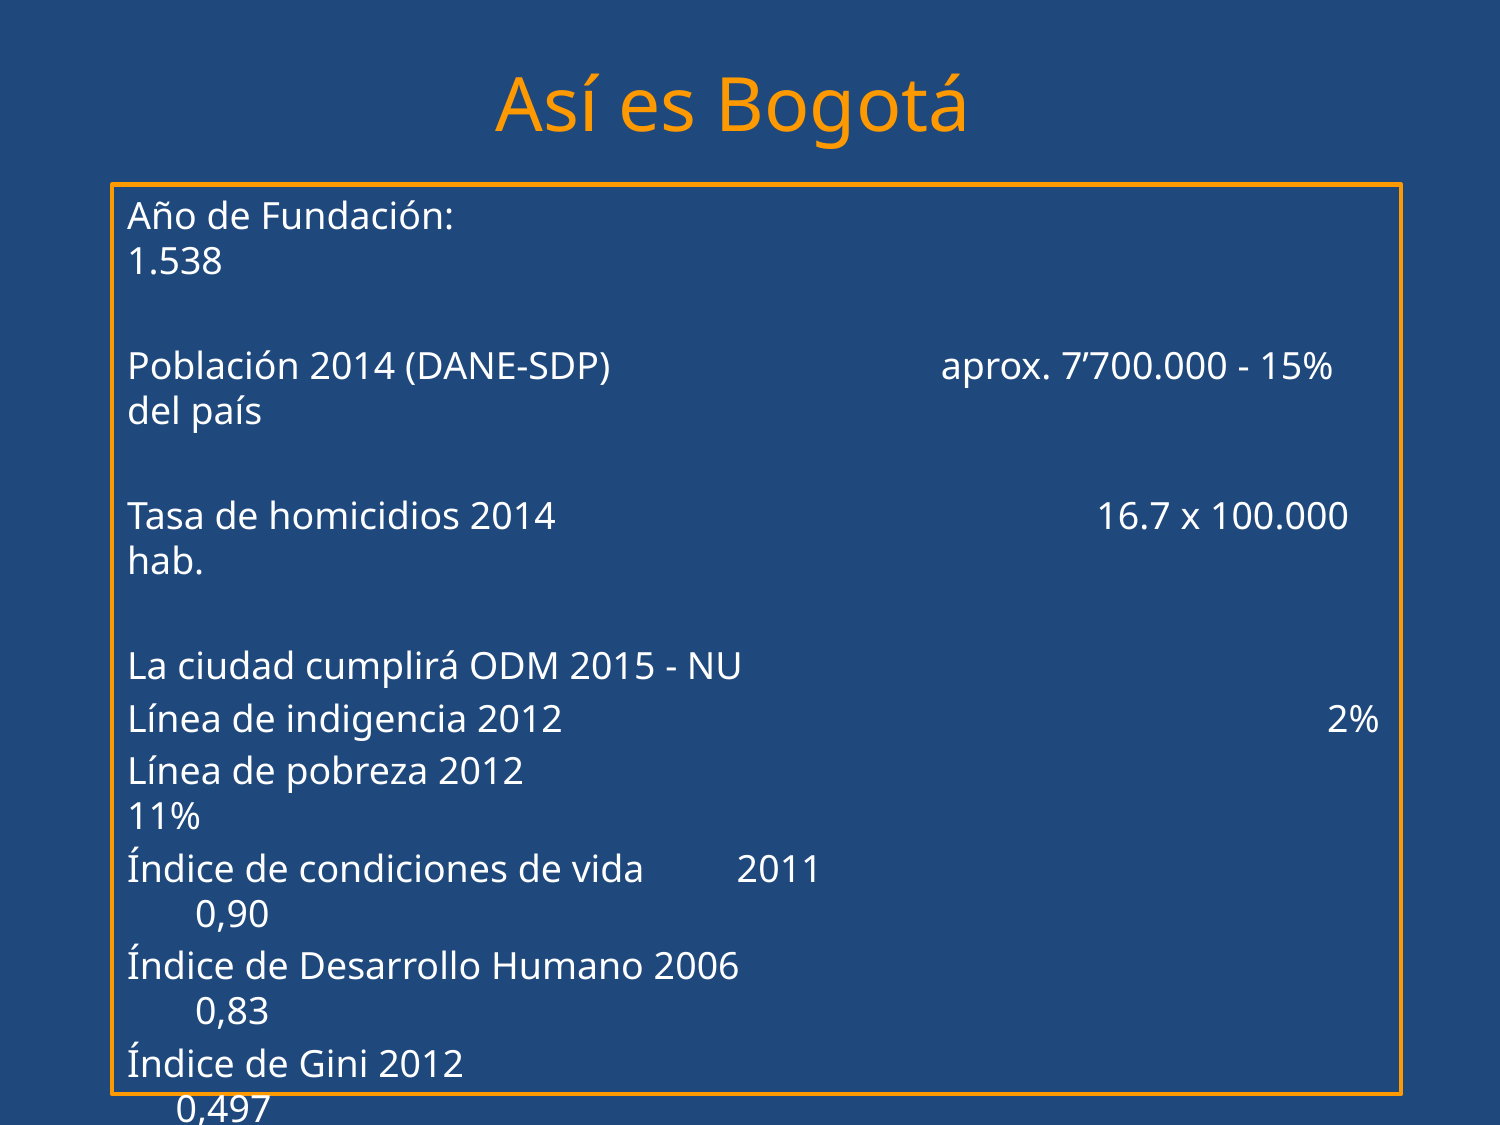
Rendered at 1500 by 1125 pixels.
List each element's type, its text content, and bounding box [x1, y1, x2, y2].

subtitle Año de Fundación: 1.538 Población 2014 (DANE-SDP) aprox. 7’700.000 - 15% del país Tasa de homicidios 2014 16.7 x 100.000 hab. La ciudad cumplirá ODM 2015 - NU Línea de indigencia 2012 2% Línea de pobreza 2012 11% Índice de condiciones de vida 2011 0,90 Índice de Desarrollo Humano 2006 0,83 Índice de Gini 2012 0,497 PIB 2013 USD 99 billones (dólares 2013) - 25% del país PIB per cápita 2013 USD 11000 - 57% superior al nacional Ranking América Economía 2014 6° [112, 184, 1402, 1094]
title Así es Bogotá [112, 42, 1355, 160]
